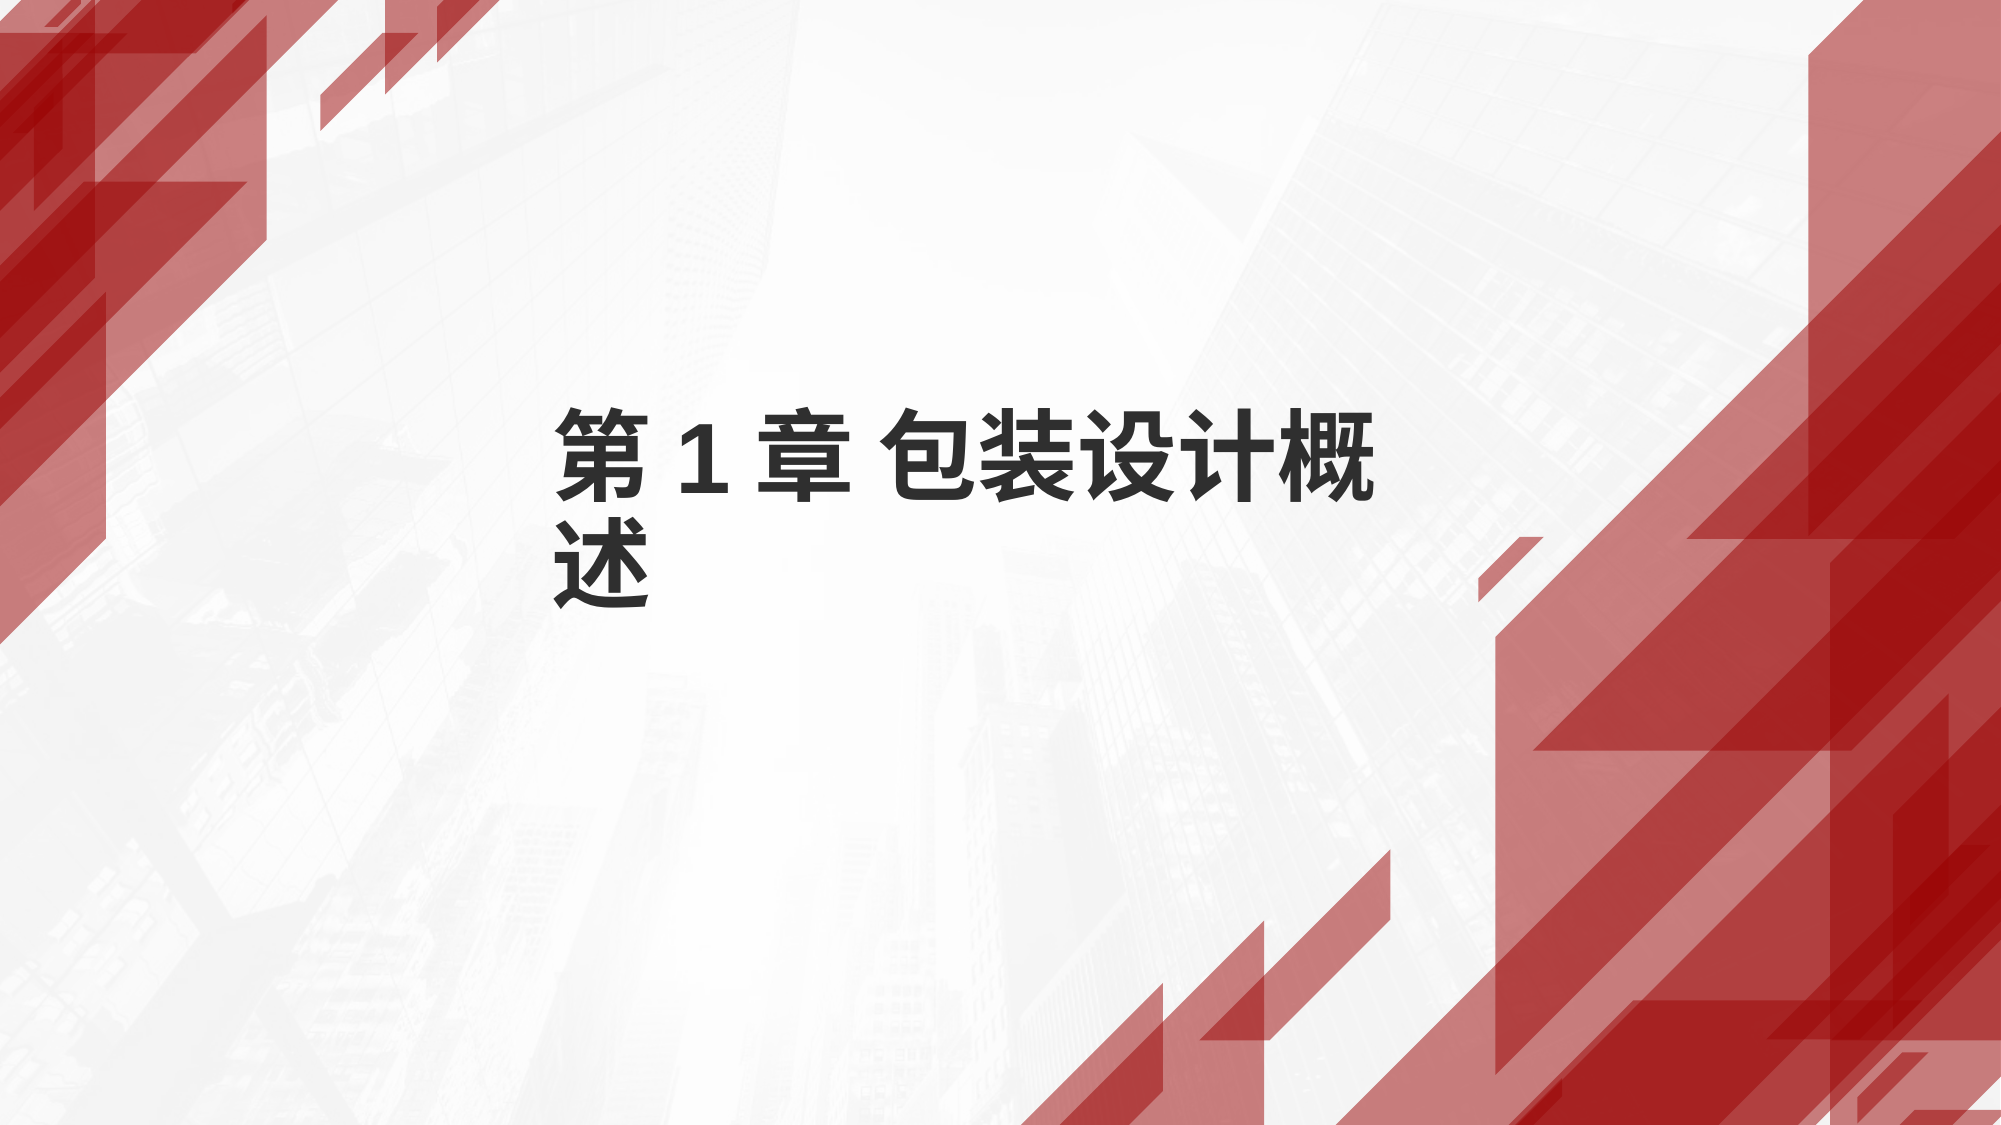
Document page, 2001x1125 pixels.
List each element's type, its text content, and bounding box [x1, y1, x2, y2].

title 第1章 包装设计概述 [536, 494, 1464, 631]
